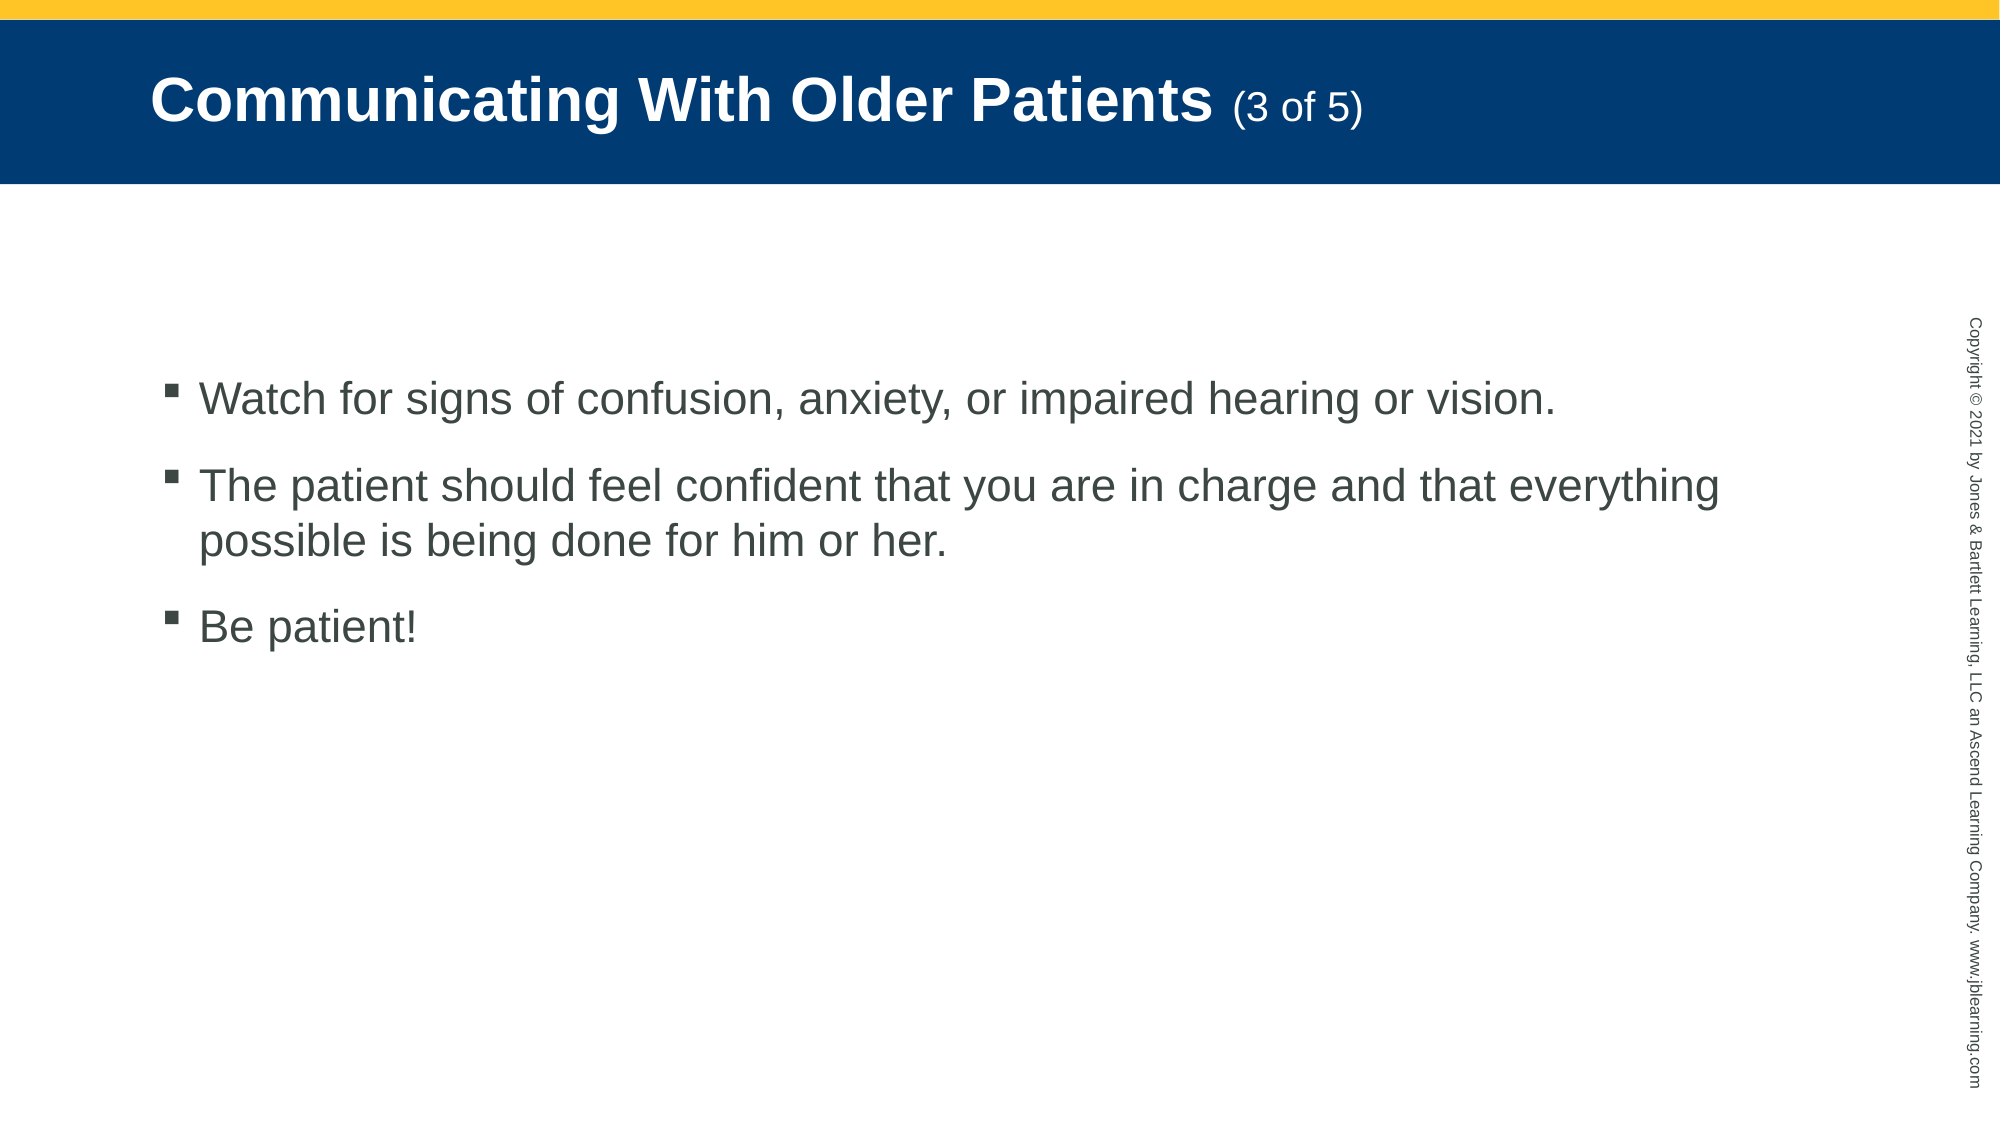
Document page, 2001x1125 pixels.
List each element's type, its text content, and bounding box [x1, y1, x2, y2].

title Communicating With Older Patients (3 of 5) [0, 19, 2000, 185]
list Watch for signs of confusion, anxiety, or impaired hearing or vision. The patient should feel confident that you are in charge and that everything possible is being done for him or her. Be patient! [146, 361, 1859, 1016]
